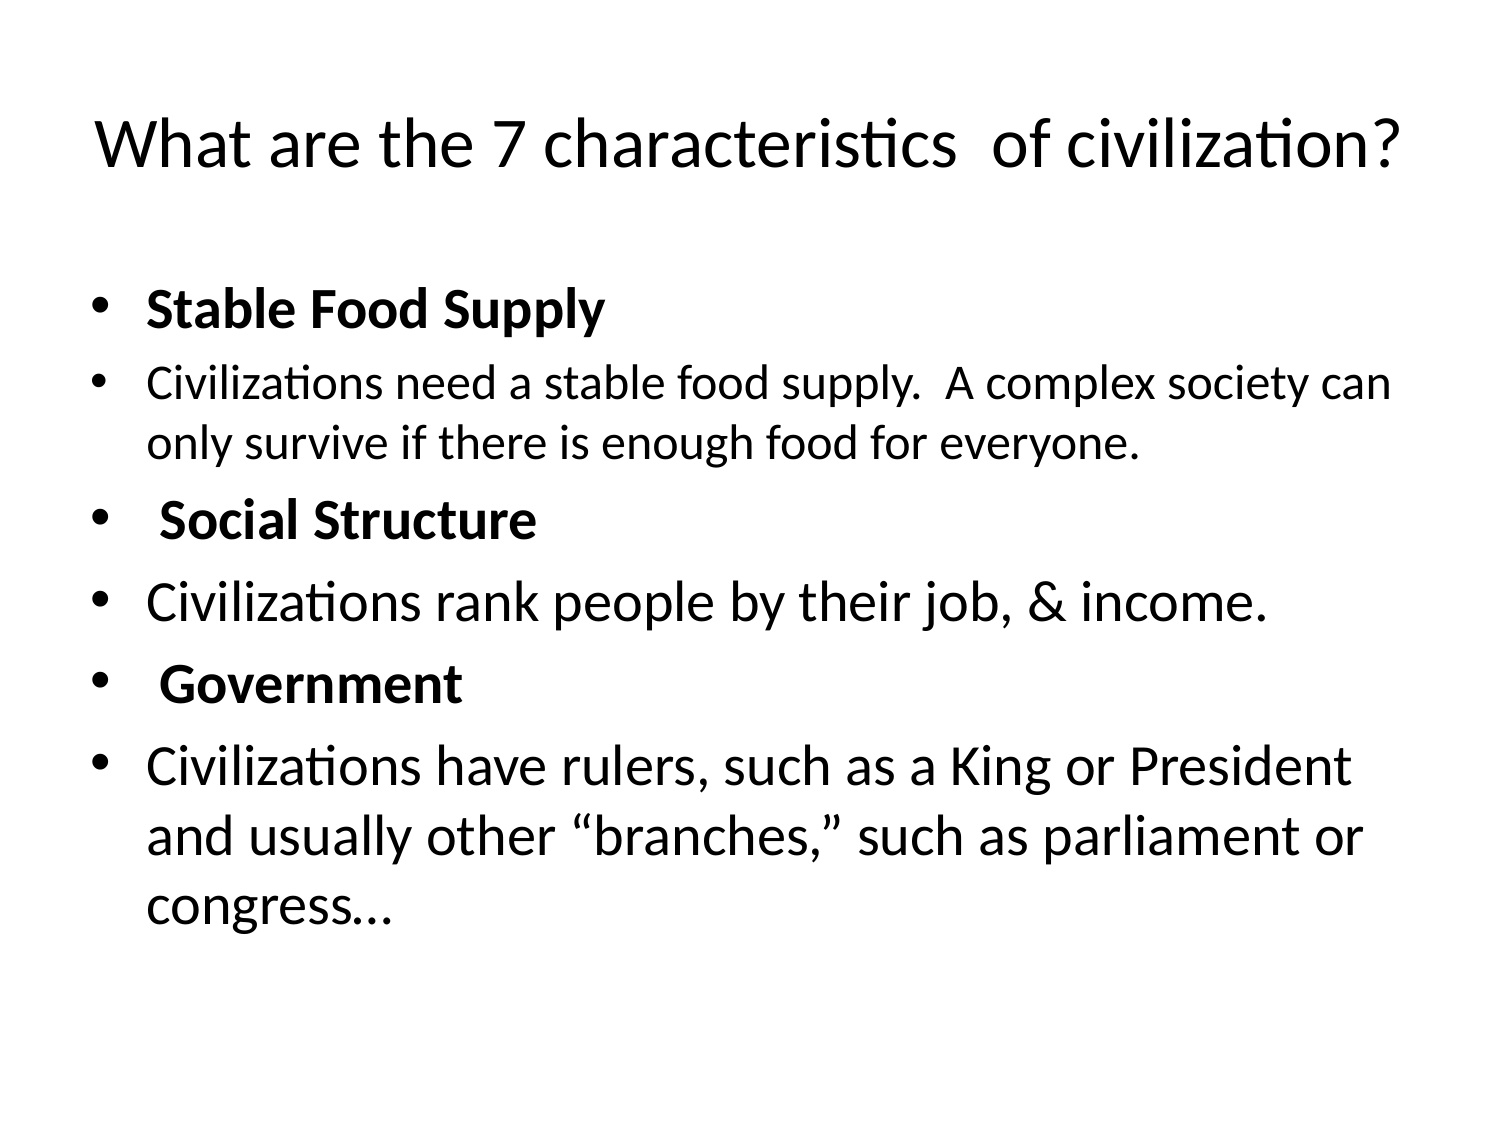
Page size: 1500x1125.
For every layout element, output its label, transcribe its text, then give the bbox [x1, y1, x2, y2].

list Stable Food Supply Civilizations need a stable food supply. A complex society can only survive if there is enough food for everyone. Social Structure Civilizations rank people by their job, & income. Government Civilizations have rulers, such as a King or President and usually other “branches,” such as parliament or congress… [75, 262, 1425, 1005]
title What are the 7 characteristics of civilization? [75, 45, 1425, 233]
